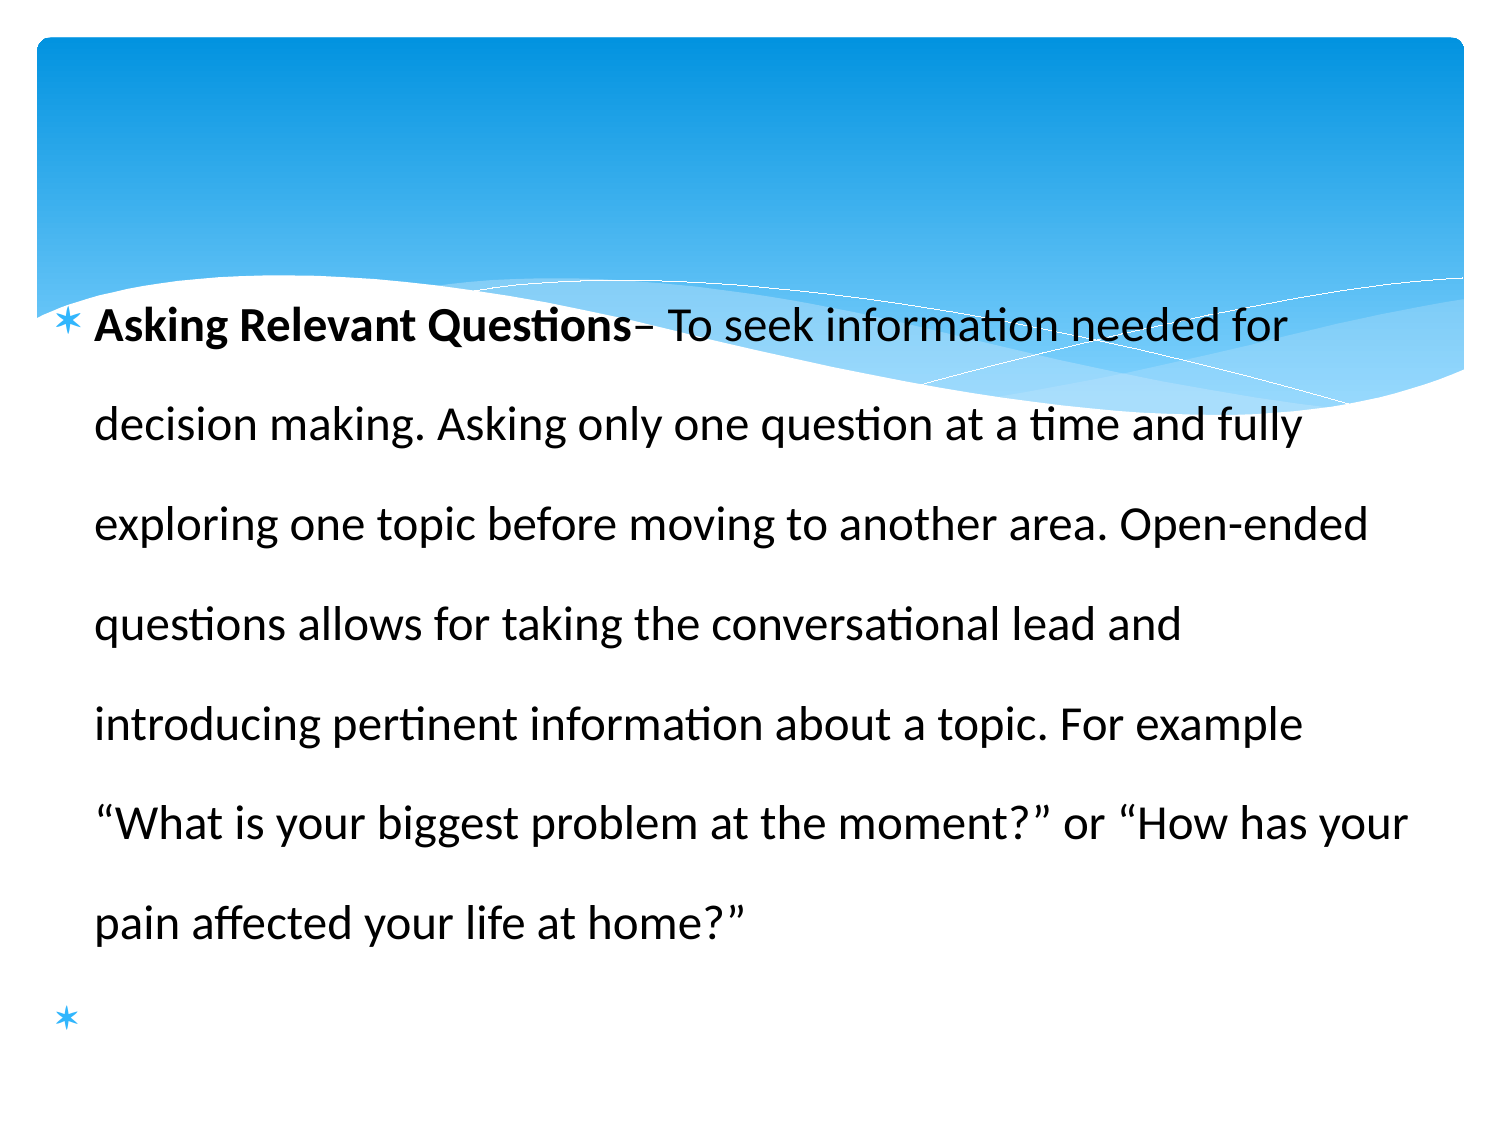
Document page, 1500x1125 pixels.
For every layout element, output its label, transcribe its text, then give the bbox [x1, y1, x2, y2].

list Asking Relevant Questions– To seek information needed for decision making. Asking only one question at a time and fully exploring one topic before moving to another area. Open-ended questions allows for taking the conversational lead and introducing pertinent information about a topic. For example “What is your biggest problem at the moment?” or “How has your pain affected your life at home?” [41, 243, 1434, 1106]
